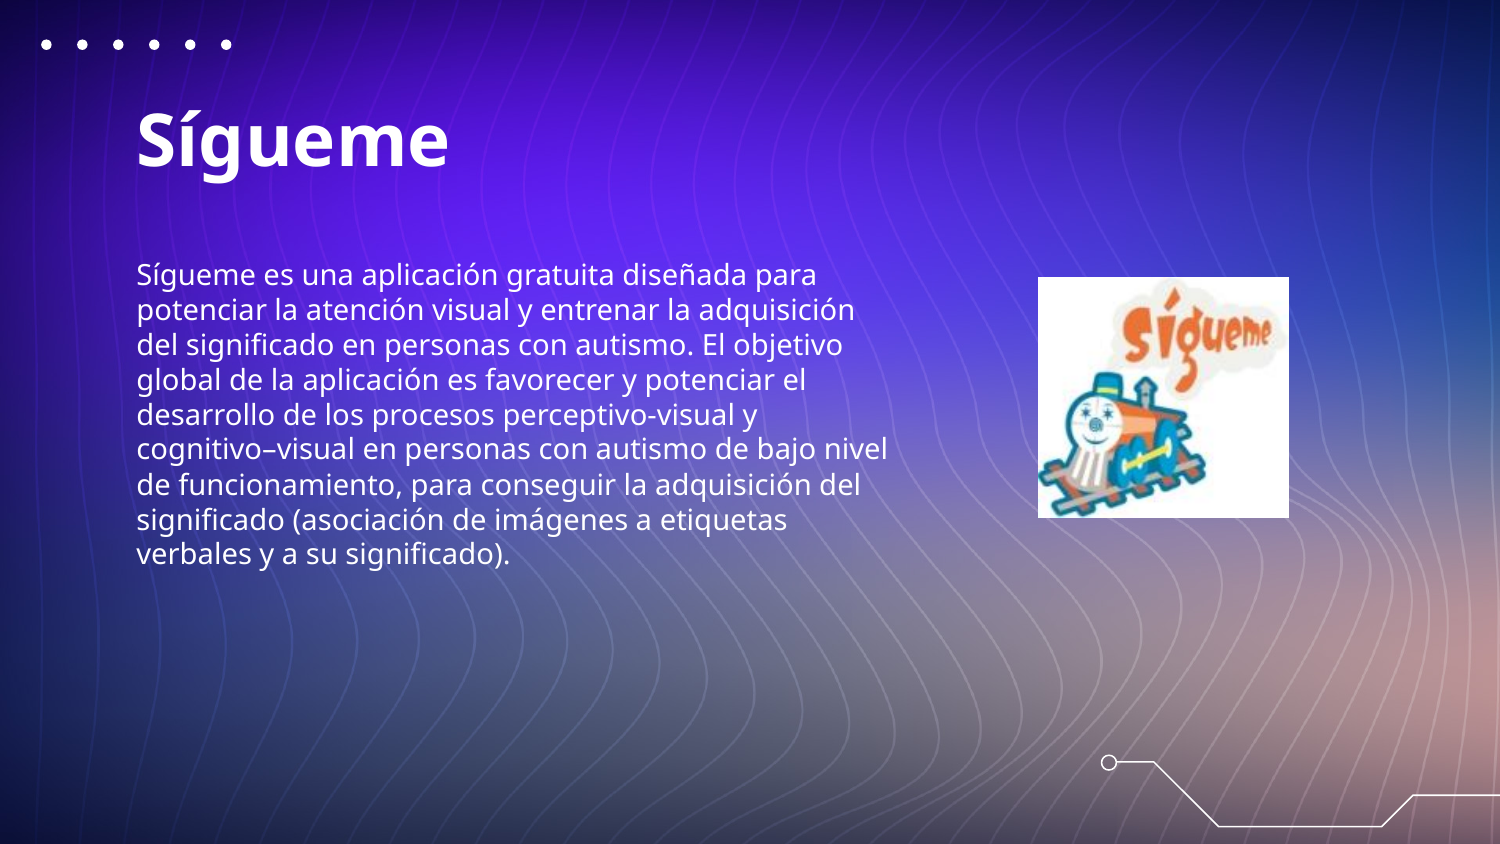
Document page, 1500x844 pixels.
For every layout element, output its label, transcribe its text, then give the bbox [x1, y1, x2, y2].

picture [1103, 757, 1115, 769]
picture [0, 0, 1500, 844]
text_box Sígueme [121, 86, 911, 189]
text_box Sígueme es una aplicación gratuita diseñada para potenciar la atención visual y entrenar la adquisición del significado en personas con autismo. El objetivo global de la aplicación es favorecer y potenciar el desarrollo de los procesos perceptivo-visual y cognitivo–visual en personas con autismo de bajo nivel de funcionamiento, para conseguir la adquisición del significado (asociación de imágenes a etiquetas verbales y a su significado). [121, 248, 911, 579]
